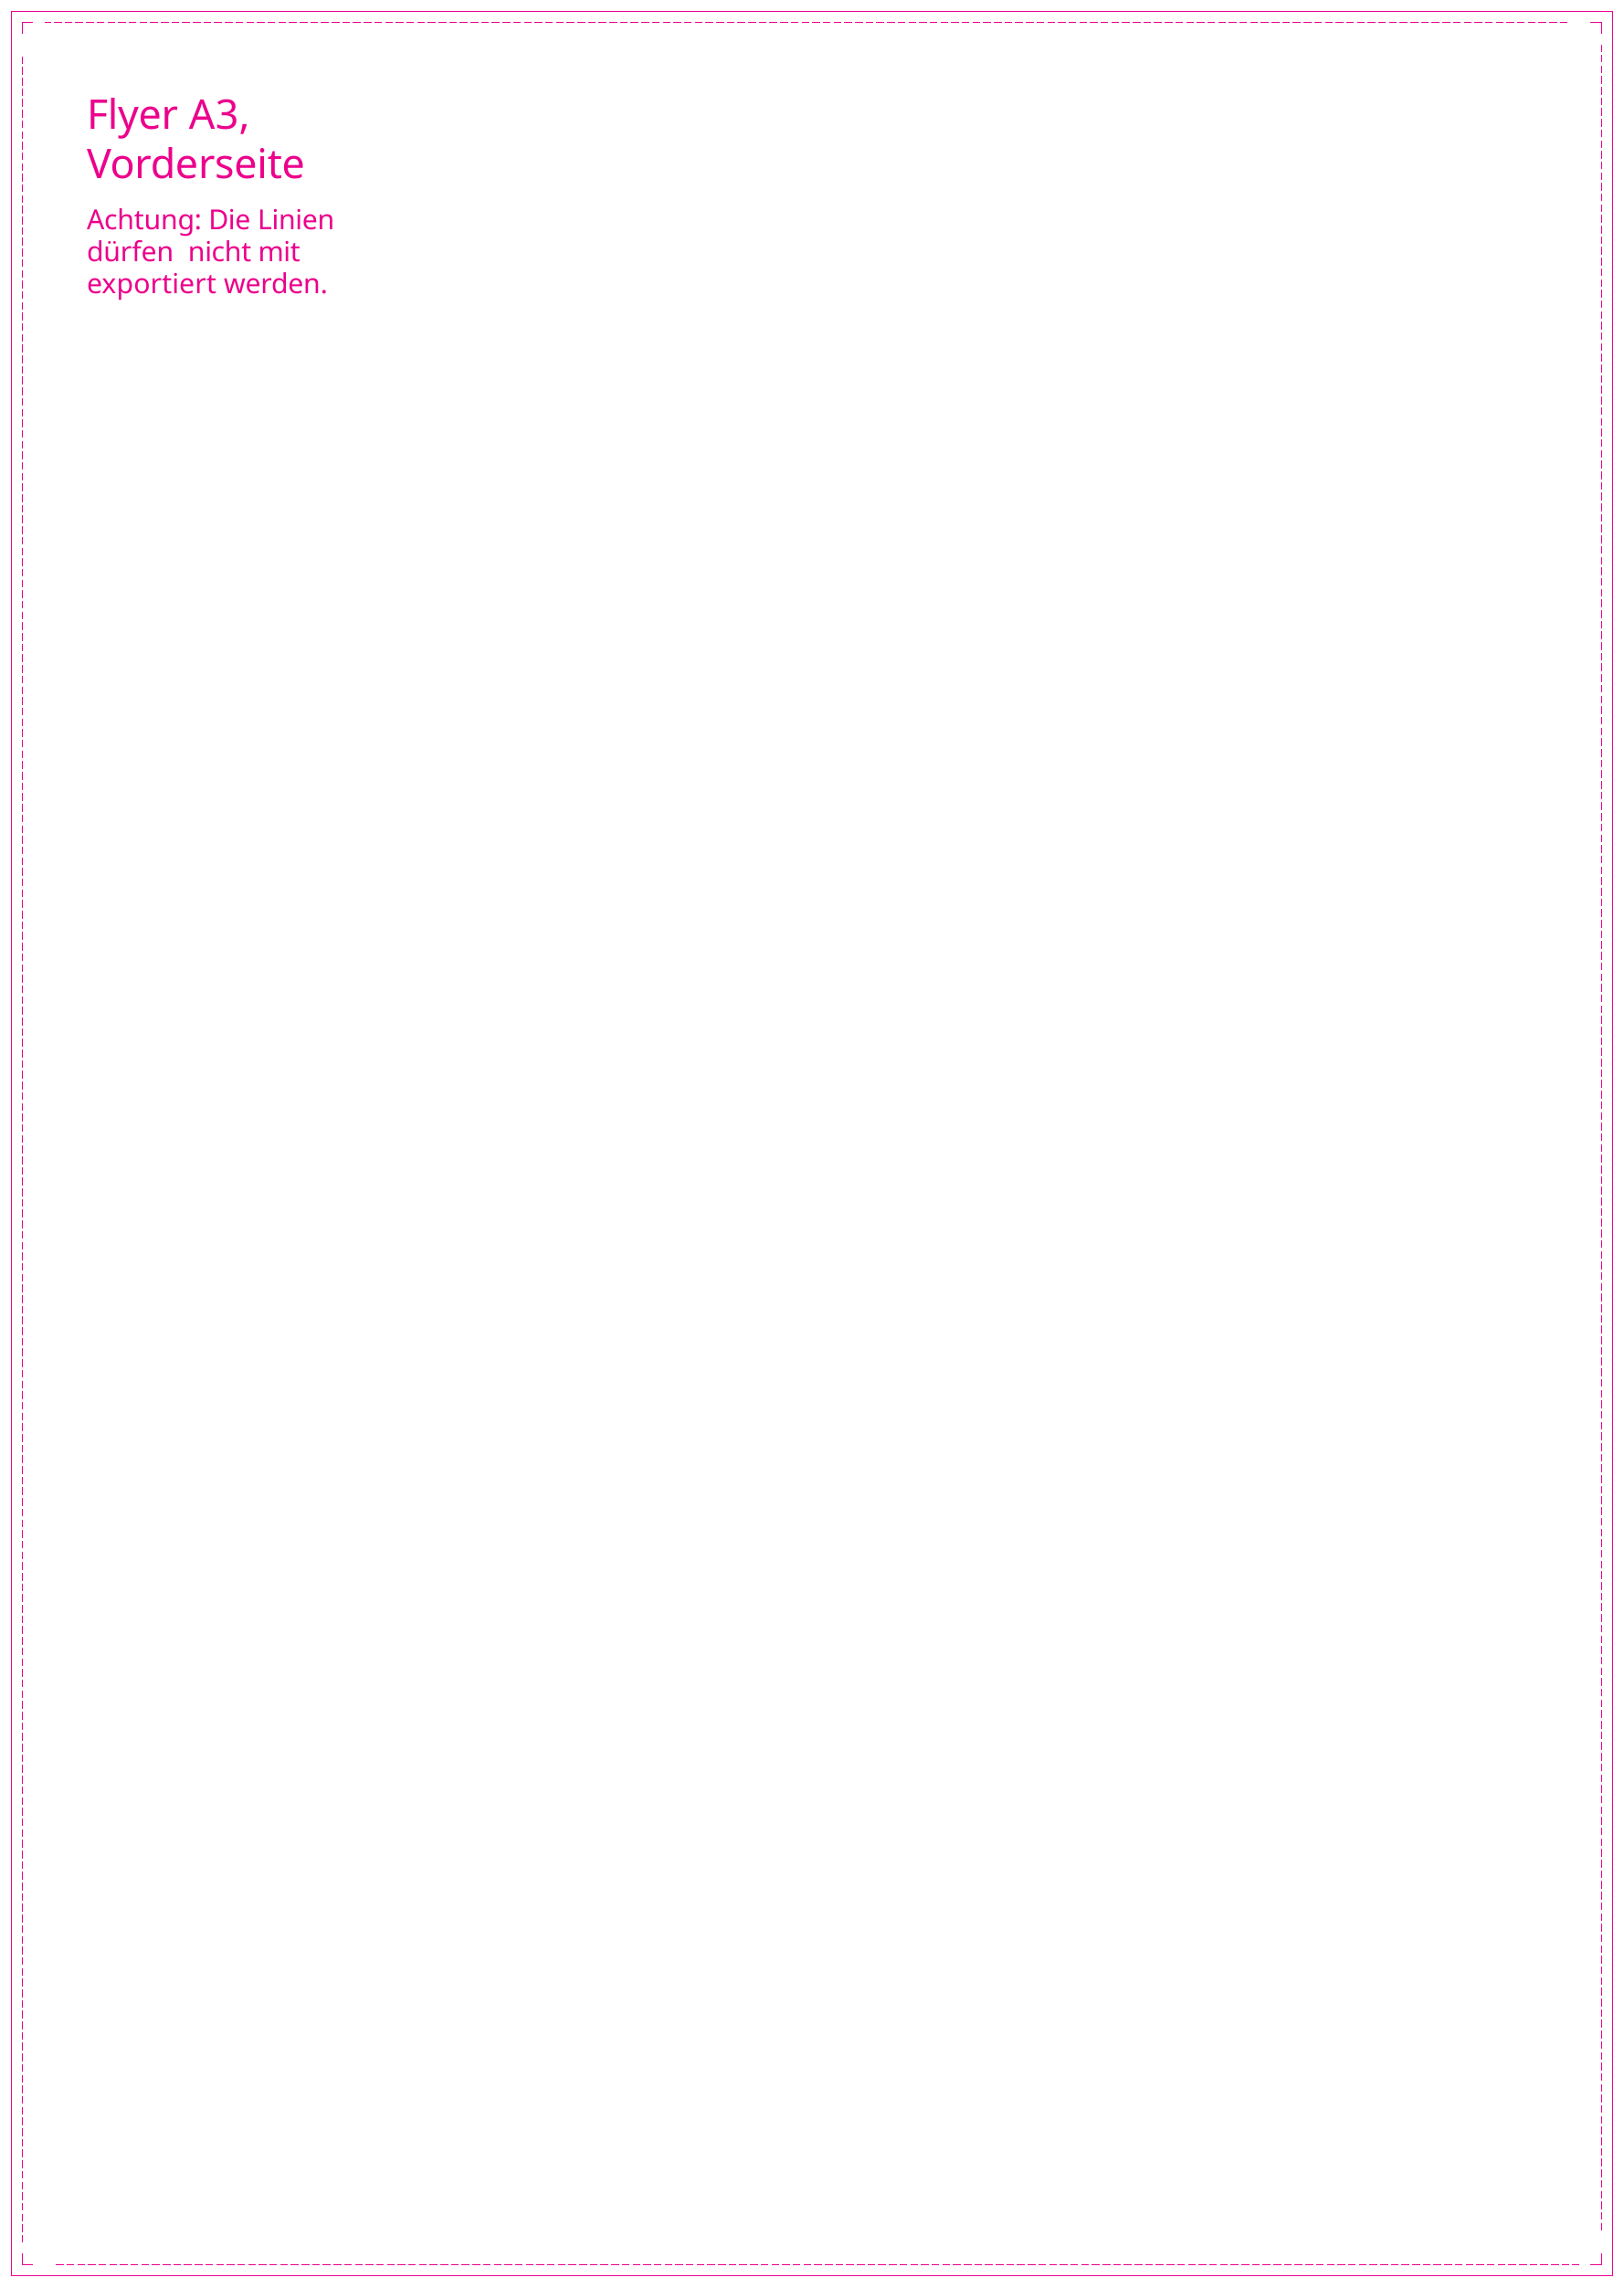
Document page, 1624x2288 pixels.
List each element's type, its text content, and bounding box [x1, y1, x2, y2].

text_box Flyer A3, Vorderseite Achtung: Die Linien dürfen nicht mit exportiert werden. [85, 63, 438, 300]
